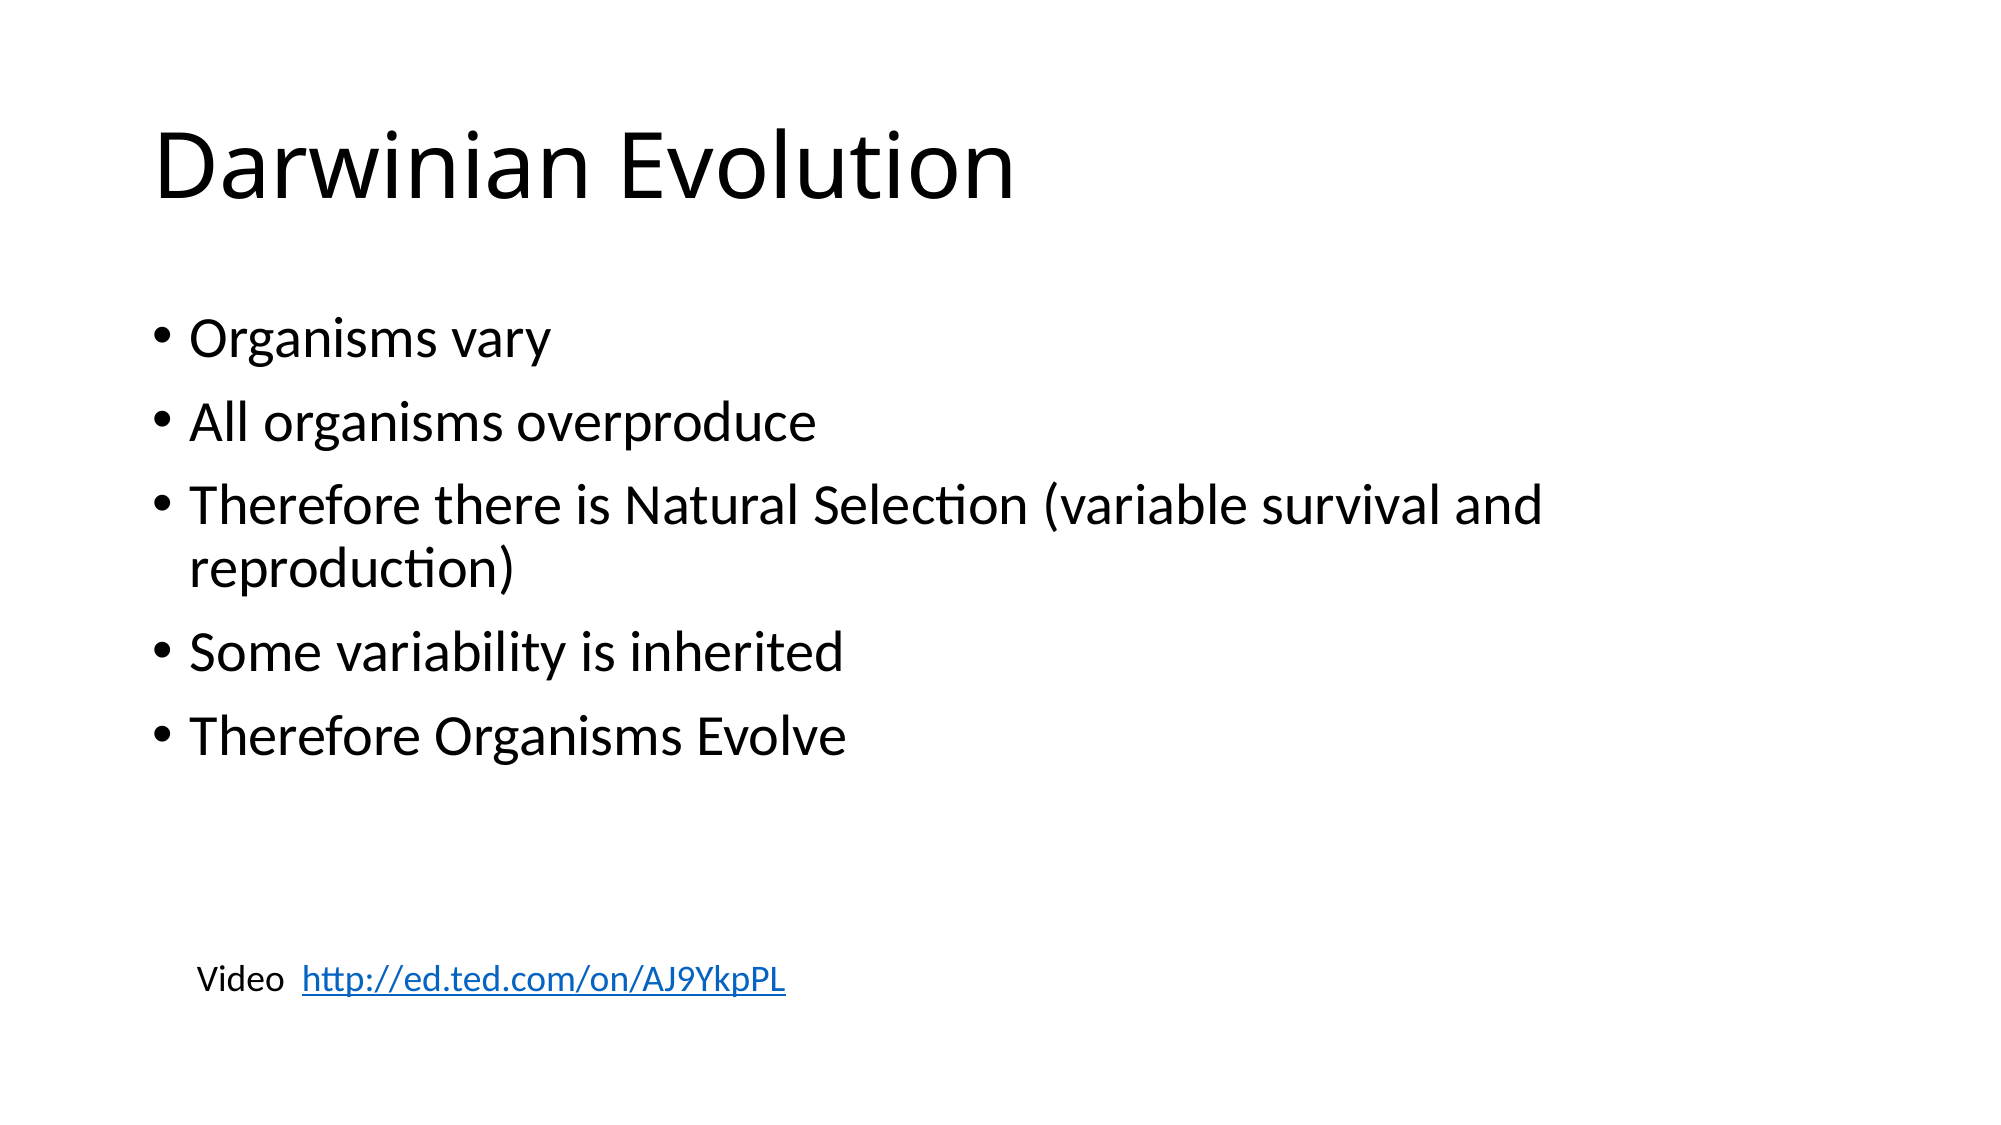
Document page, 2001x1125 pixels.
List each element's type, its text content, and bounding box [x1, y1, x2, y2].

title Darwinian Evolution [137, 59, 1863, 278]
list Organisms vary All organisms overproduce Therefore there is Natural Selection (variable survival and reproduction) Some variability is inherited Therefore Organisms Evolve [137, 299, 1863, 1014]
text_box Video http://ed.ted.com/on/AJ9YkpPL [182, 946, 1209, 1052]
